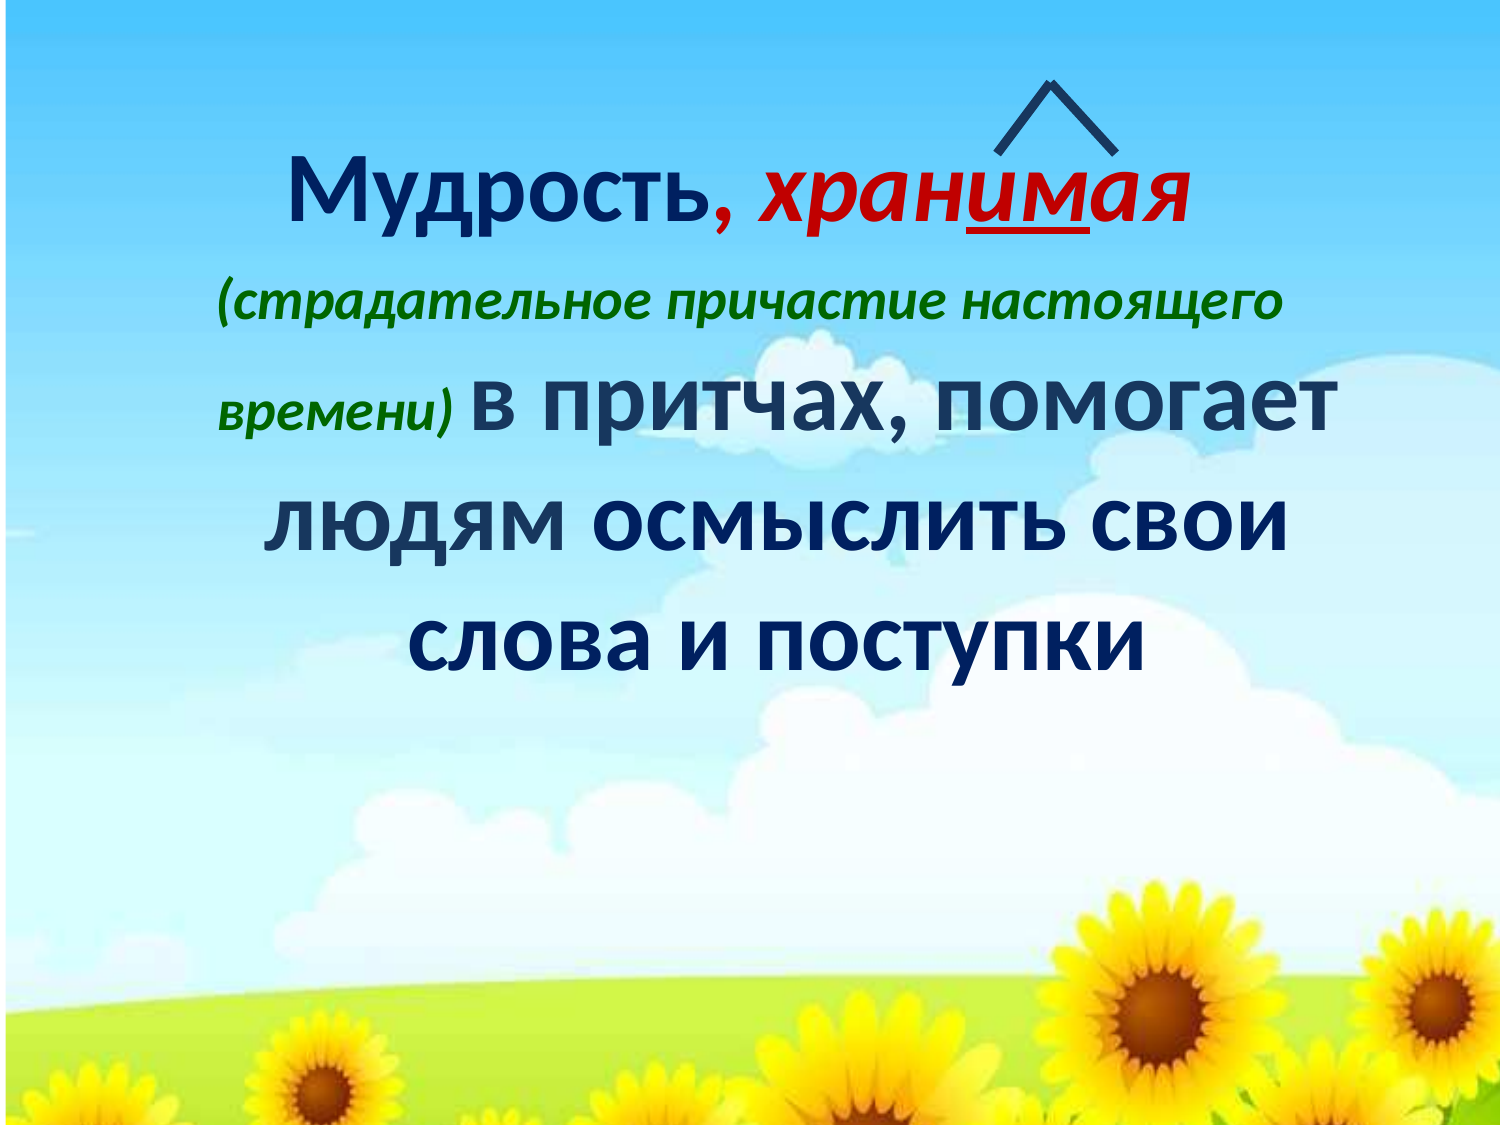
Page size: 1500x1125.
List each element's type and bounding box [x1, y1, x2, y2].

picture [5, 0, 1500, 1125]
text_box [1051, 82, 1116, 154]
text_box [996, 82, 1051, 154]
